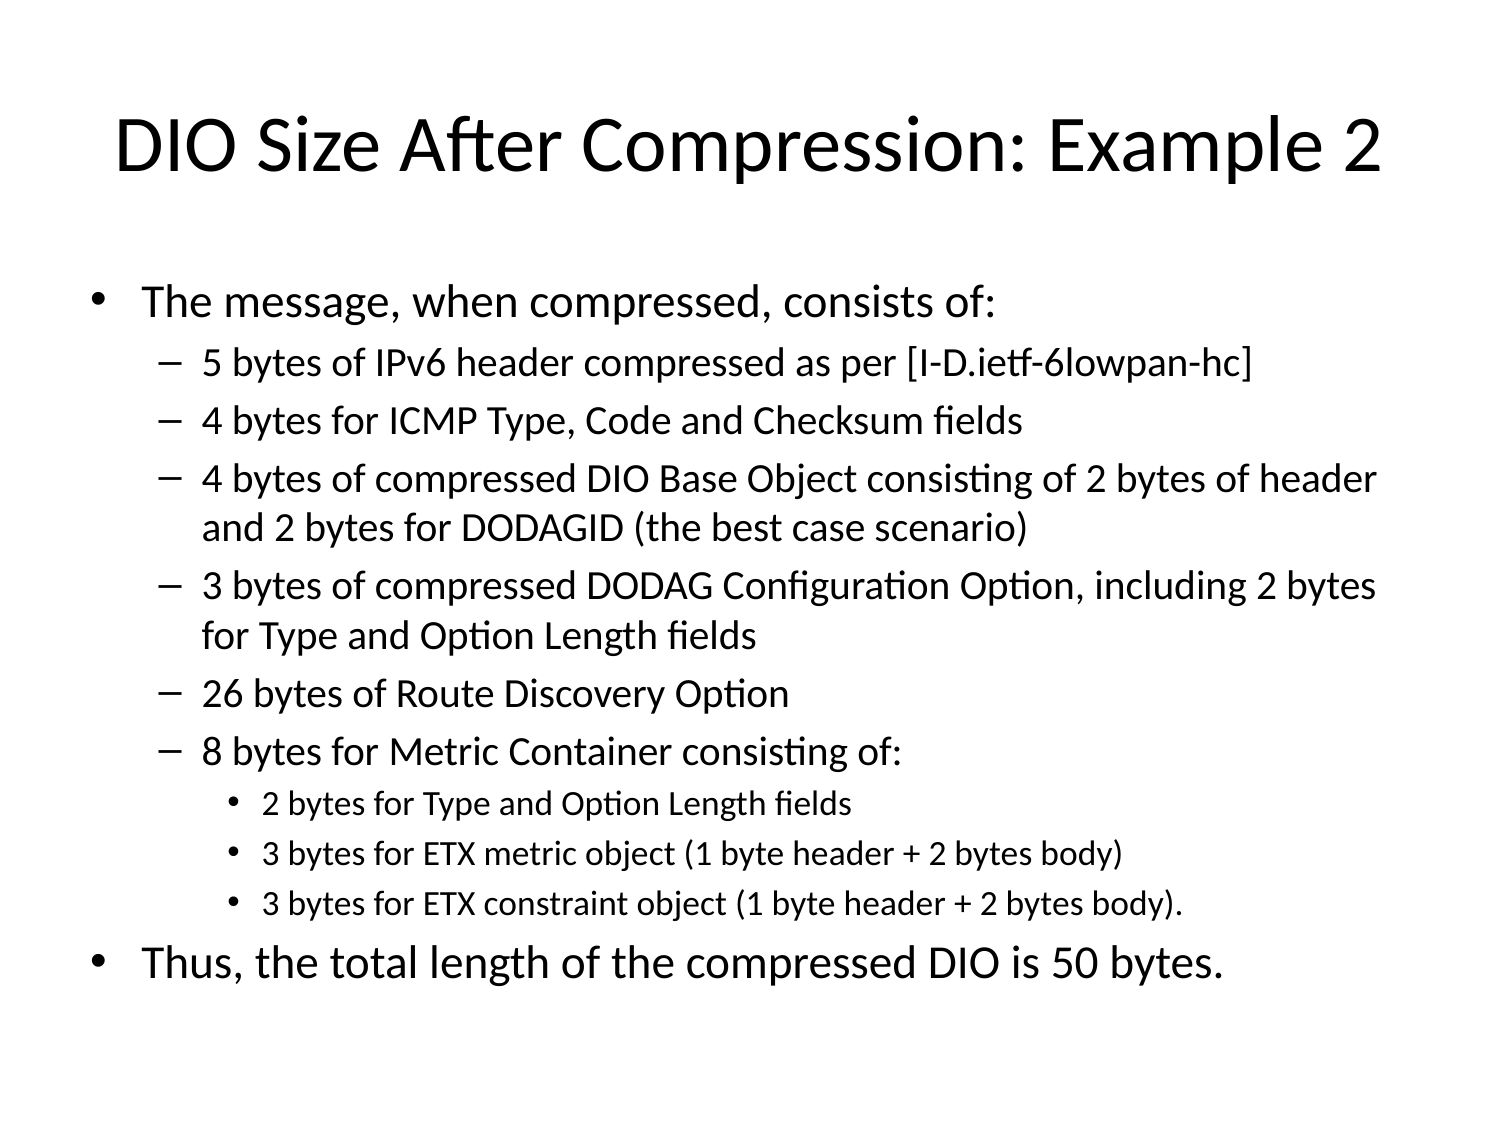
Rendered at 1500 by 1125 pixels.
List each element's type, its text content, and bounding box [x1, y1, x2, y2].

title DIO Size After Compression: Example 2 [75, 45, 1425, 233]
list The message, when compressed, consists of: 5 bytes of IPv6 header compressed as per [I-D.ietf-6lowpan-hc] 4 bytes for ICMP Type, Code and Checksum fields 4 bytes of compressed DIO Base Object consisting of 2 bytes of header and 2 bytes for DODAGID (the best case scenario) 3 bytes of compressed DODAG Configuration Option, including 2 bytes for Type and Option Length fields 26 bytes of Route Discovery Option 8 bytes for Metric Container consisting of: 2 bytes for Type and Option Length fields 3 bytes for ETX metric object (1 byte header + 2 bytes body) 3 bytes for ETX constraint object (1 byte header + 2 bytes body). Thus, the total length of the compressed DIO is 50 bytes. [75, 262, 1425, 1005]
